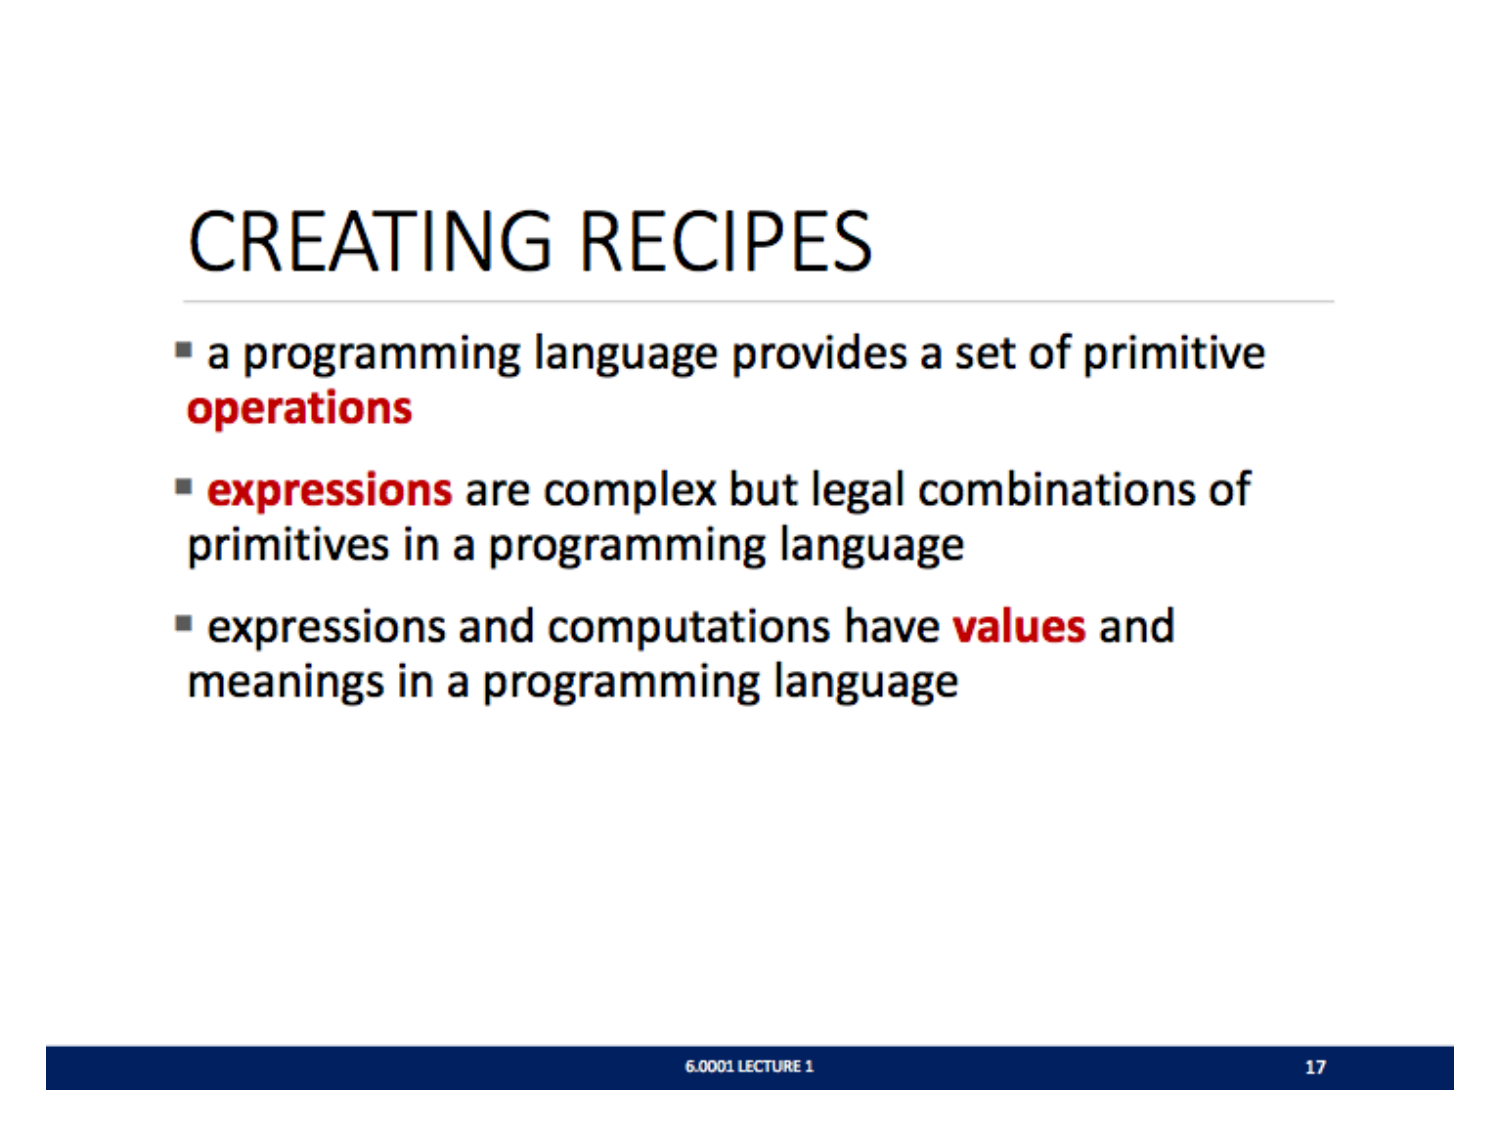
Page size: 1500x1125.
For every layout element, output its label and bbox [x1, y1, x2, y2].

picture [46, 34, 1454, 1091]
